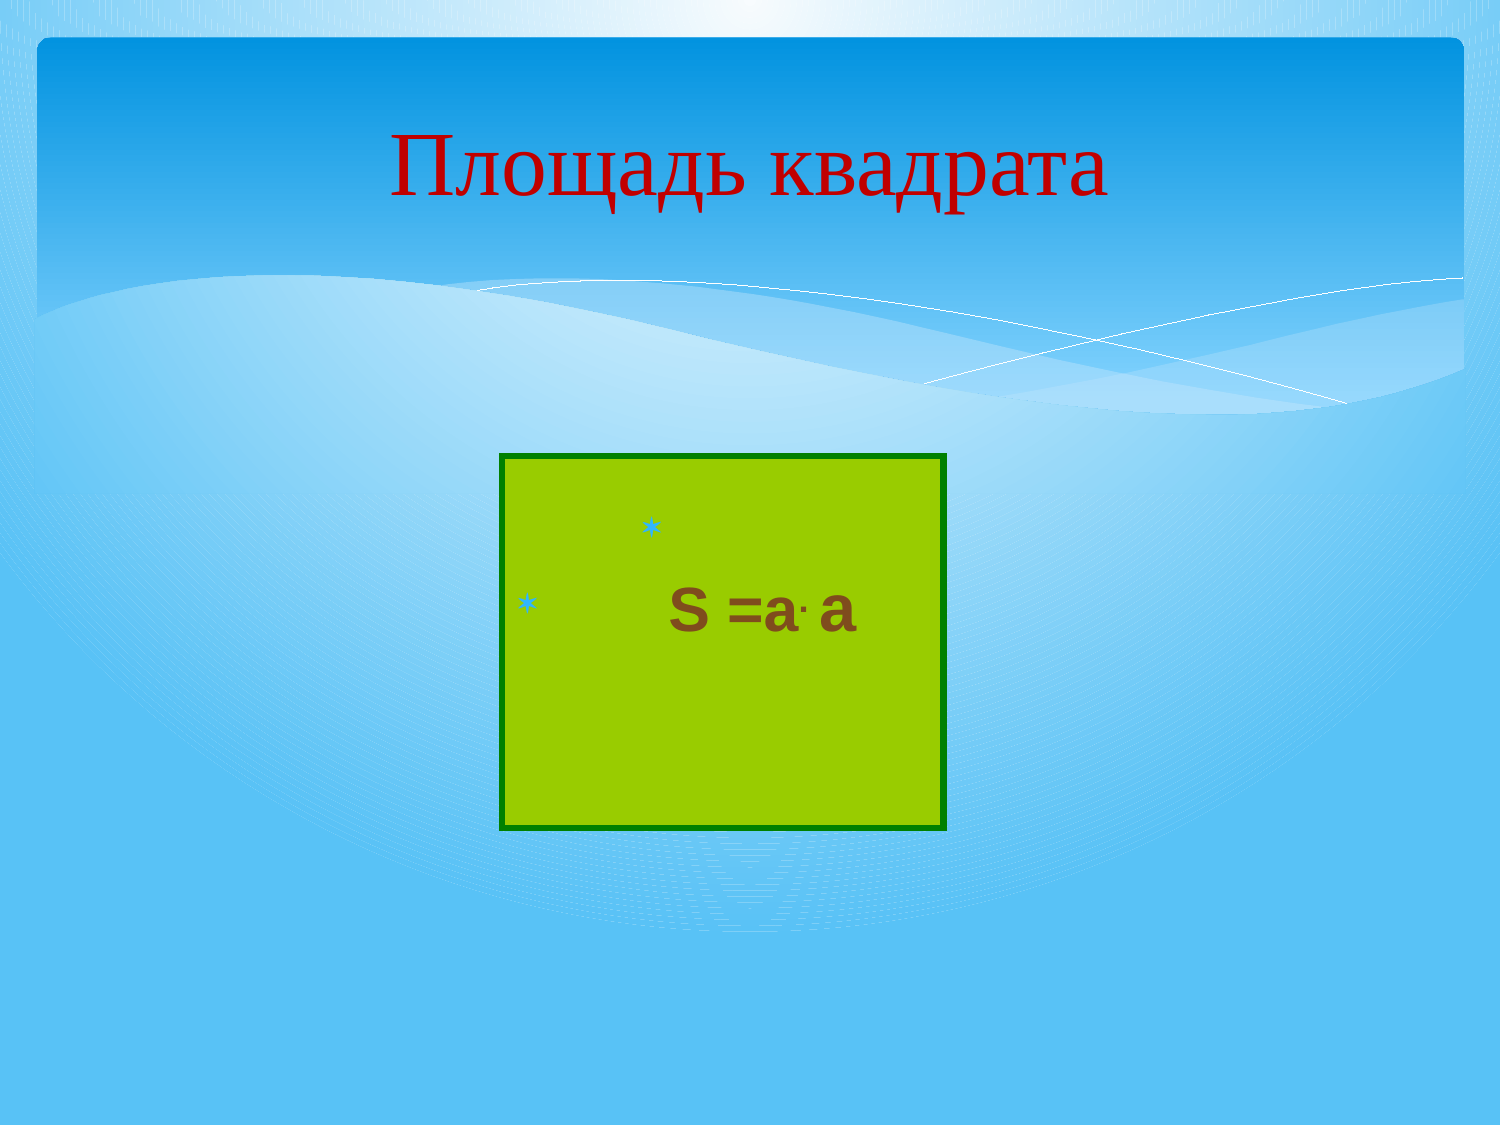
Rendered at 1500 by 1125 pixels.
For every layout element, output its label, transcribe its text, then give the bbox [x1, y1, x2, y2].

title Площадь квадрата [75, 55, 1425, 261]
list S =a. a [501, 456, 944, 828]
